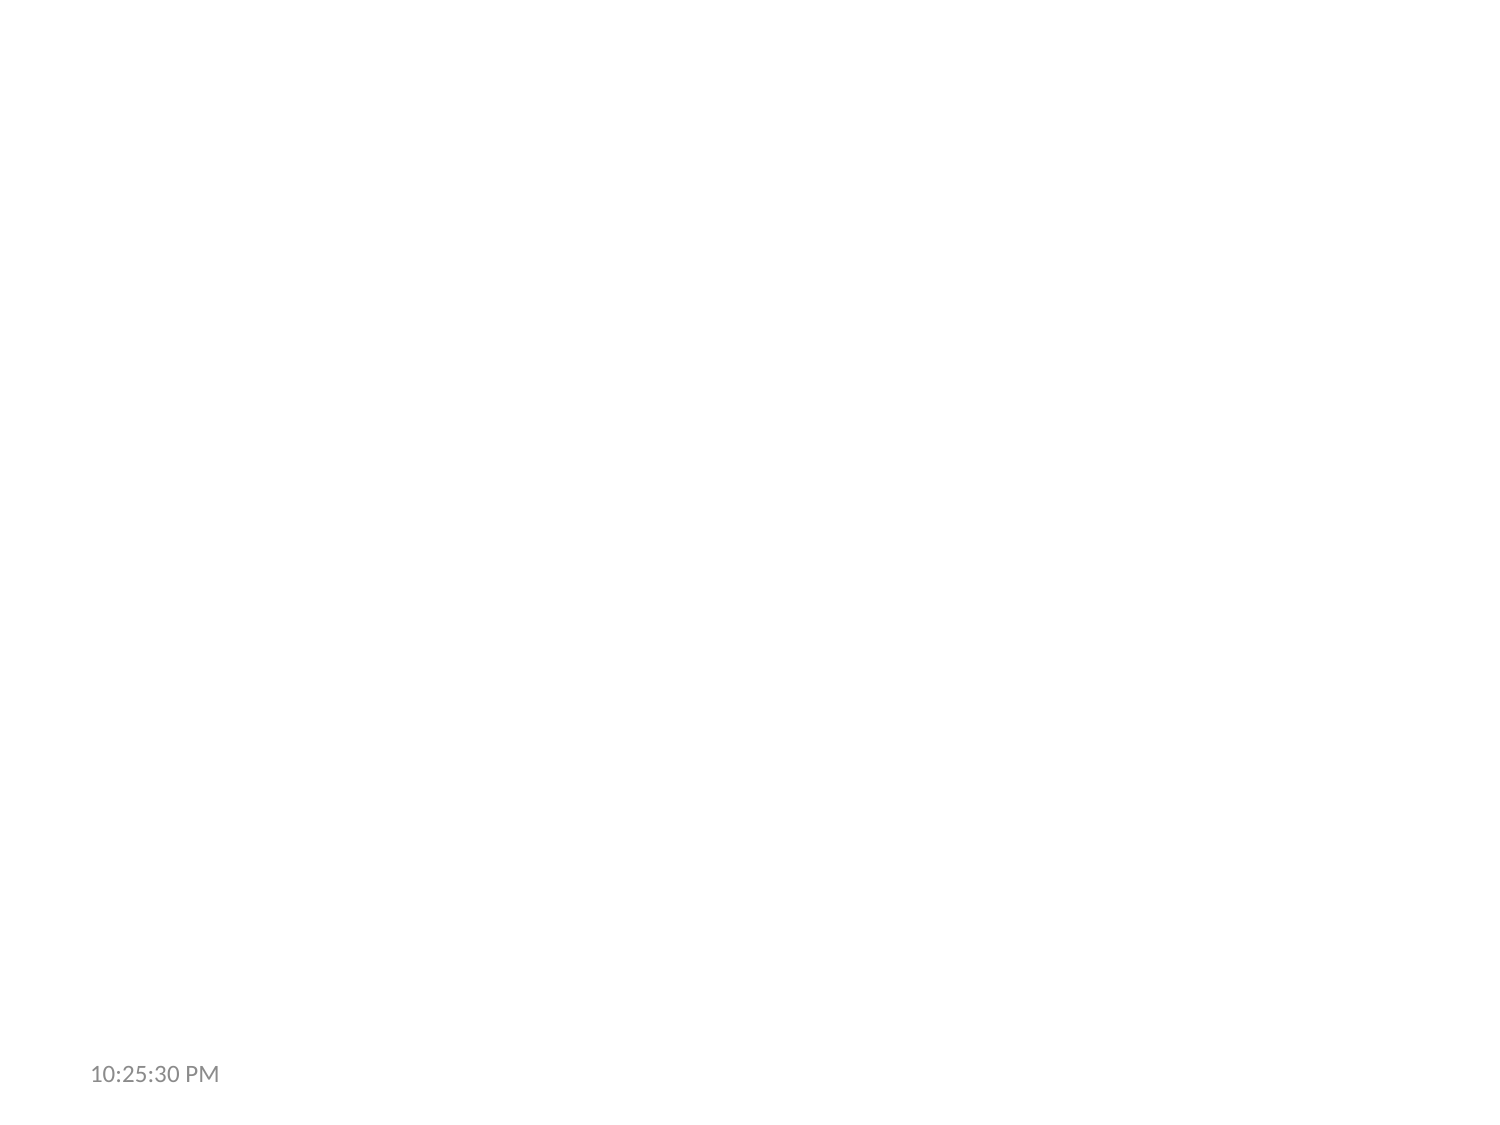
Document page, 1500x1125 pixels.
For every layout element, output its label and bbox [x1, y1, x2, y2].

slide_number [75, 1042, 425, 1103]
